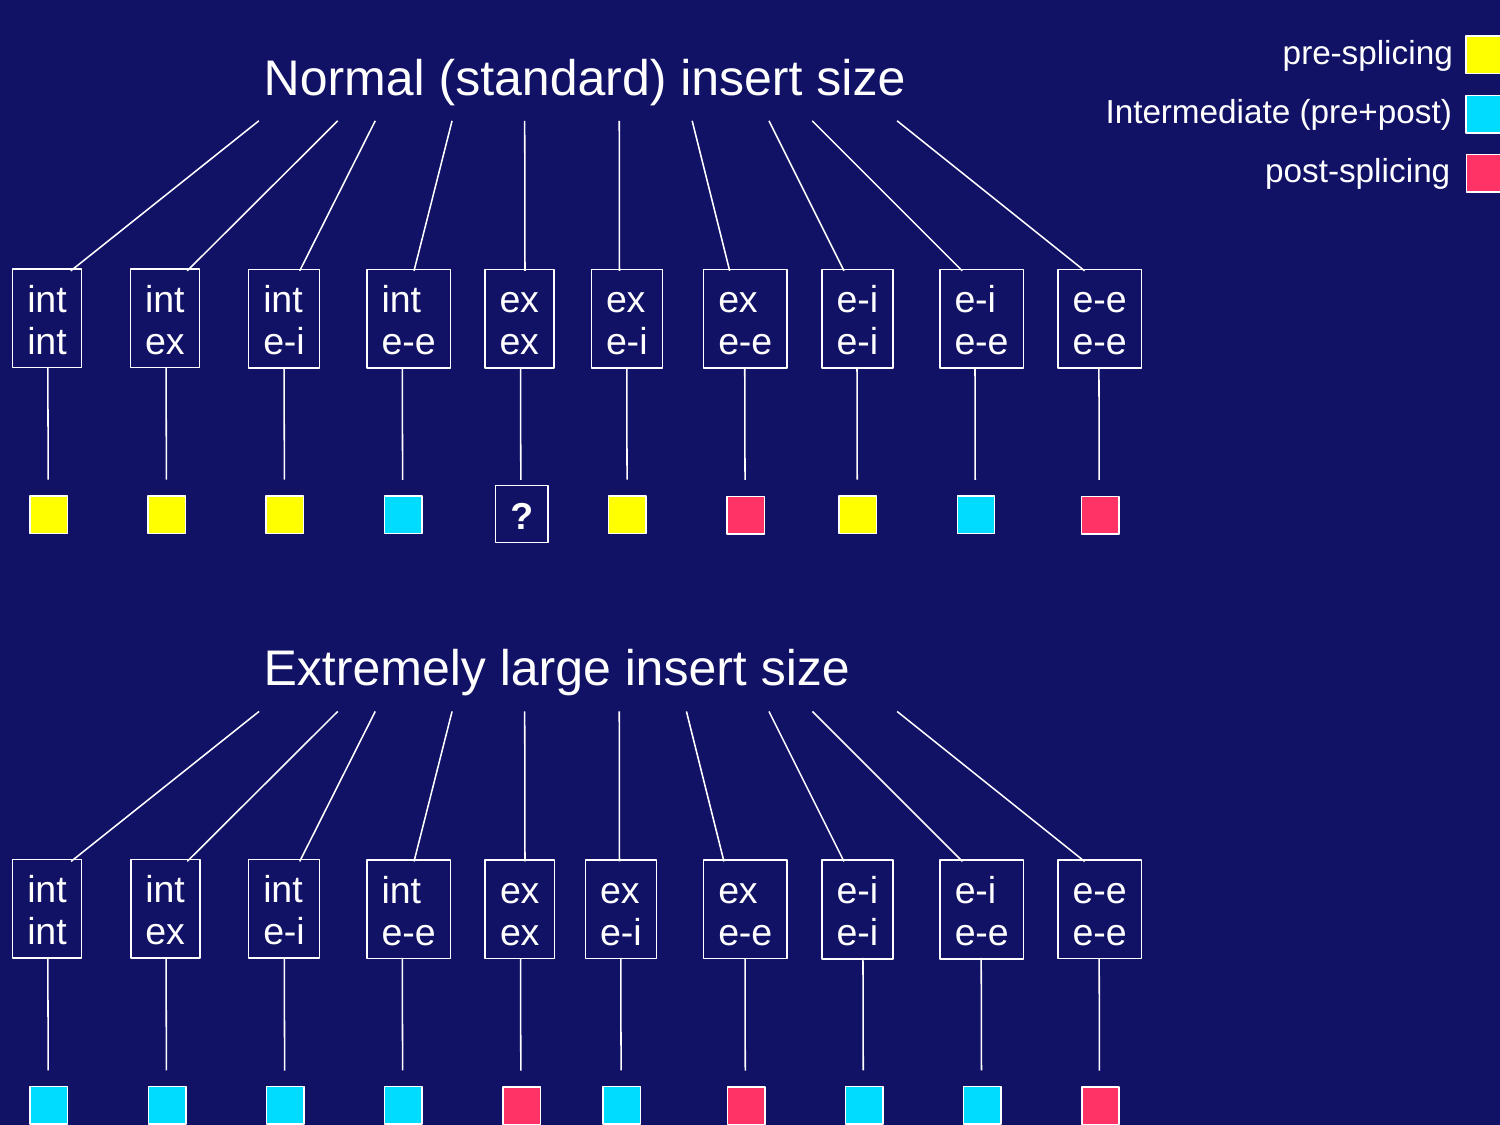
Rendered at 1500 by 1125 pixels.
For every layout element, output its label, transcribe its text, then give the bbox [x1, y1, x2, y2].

text_box ex e-e [703, 859, 788, 959]
text_box [30, 1086, 68, 1125]
text_box [29, 495, 68, 534]
text_box int int [12, 859, 82, 959]
text_box Extremely large insert size [248, 630, 865, 701]
text_box [957, 496, 995, 534]
text_box [148, 495, 186, 534]
text_box int int [12, 268, 82, 368]
text_box [845, 1086, 883, 1125]
text_box [963, 1086, 1001, 1125]
text_box int ex [130, 859, 200, 959]
text_box Normal (standard) insert size [248, 40, 921, 111]
text_box e-i e-e [939, 269, 1024, 369]
text_box int e-e [366, 269, 451, 368]
text_box ex ex [484, 269, 555, 368]
text_box [266, 1086, 305, 1125]
text_box ex e-i [591, 269, 663, 368]
text_box e-e e-e [1058, 269, 1142, 369]
text_box [608, 495, 647, 534]
text_box post-splicing [1250, 142, 1466, 195]
text_box [384, 1086, 423, 1125]
text_box e-i e-i [821, 860, 893, 959]
text_box [727, 1086, 765, 1125]
text_box [1468, 95, 1500, 133]
text_box [384, 496, 422, 534]
text_box [1081, 1086, 1120, 1125]
text_box [1081, 496, 1119, 534]
text_box [727, 496, 765, 534]
text_box e-i e-i [821, 269, 893, 369]
text_box [503, 1086, 541, 1125]
text_box [148, 1086, 186, 1125]
text_box ex e-i [585, 859, 657, 959]
text_box int e-e [366, 859, 451, 959]
text_box [603, 1086, 641, 1125]
text_box int e-i [248, 269, 320, 368]
text_box Intermediate (pre+post) [1090, 84, 1468, 136]
text_box [266, 495, 304, 534]
text_box [1469, 35, 1500, 74]
text_box [1466, 154, 1500, 192]
text_box int ex [130, 268, 200, 368]
text_box [0, 0, 1500, 1125]
text_box e-e e-e [1058, 859, 1142, 959]
text_box ex ex [485, 859, 555, 959]
text_box e-i e-e [940, 860, 1024, 959]
text_box ? [495, 485, 549, 543]
text_box [839, 495, 877, 534]
text_box ex e-e [703, 269, 788, 368]
text_box pre-splicing [1267, 24, 1469, 77]
text_box int e-i [248, 859, 320, 959]
